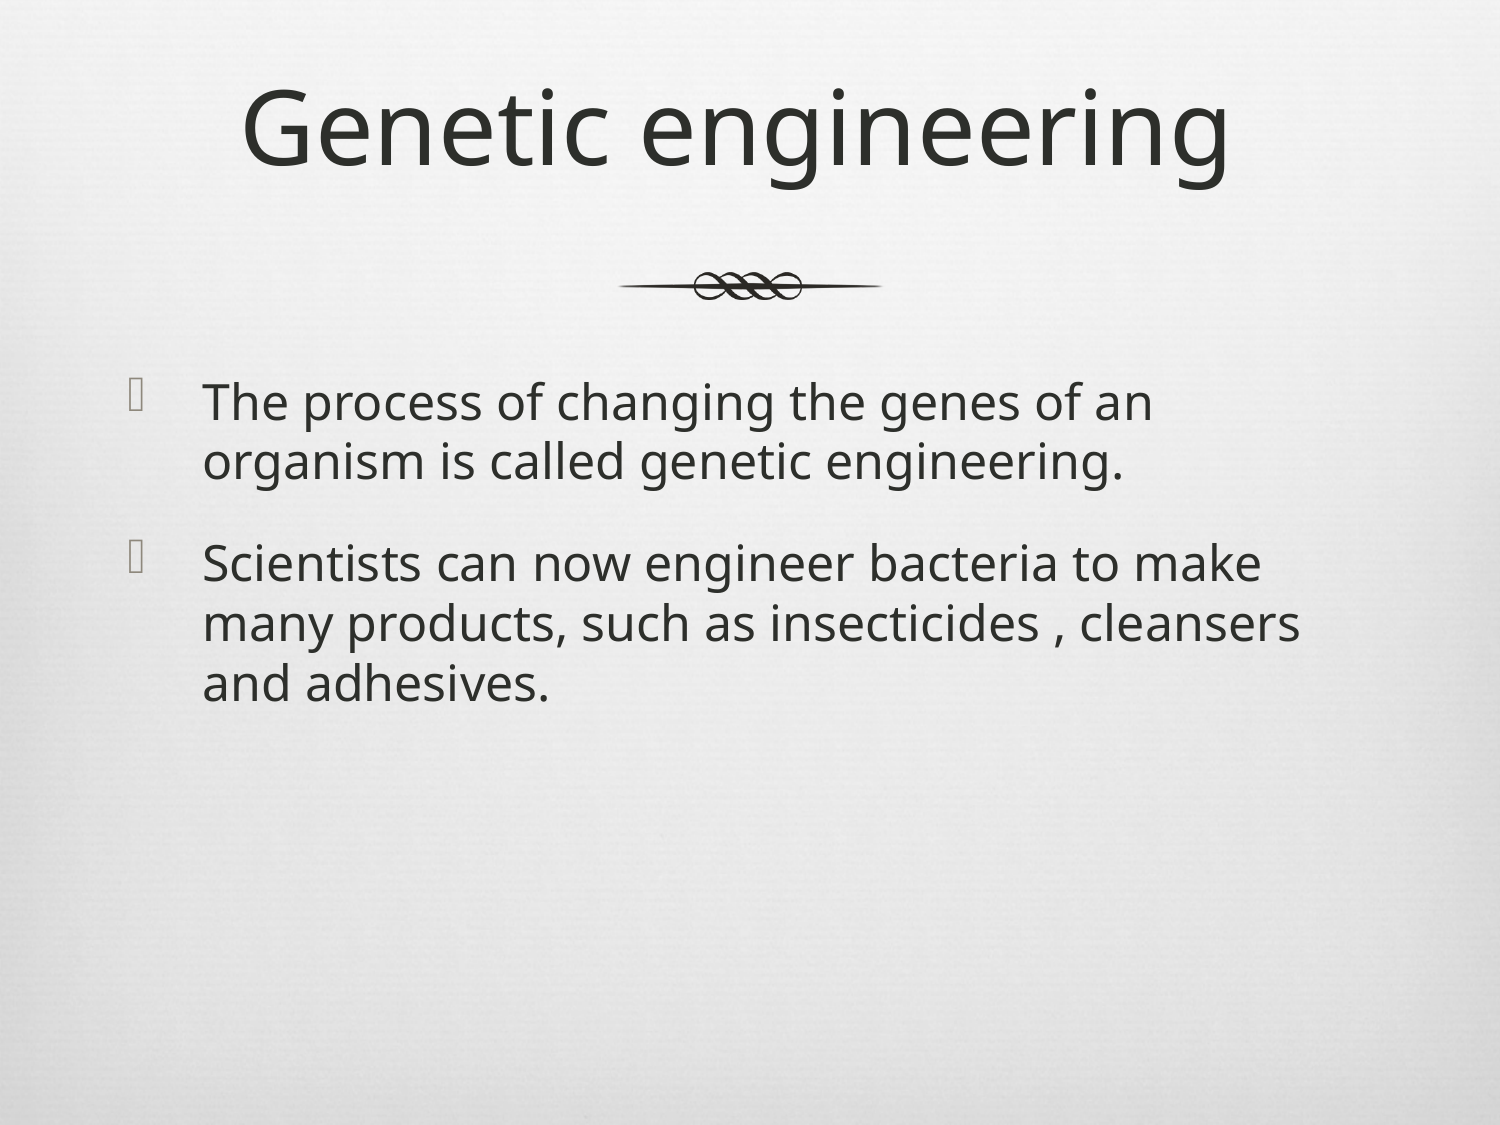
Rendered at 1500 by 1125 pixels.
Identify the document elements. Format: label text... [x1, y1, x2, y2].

picture [615, 272, 885, 300]
list The process of changing the genes of an organism is called genetic engineering. Scientists can now engineer bacteria to make many products, such as insecticides , cleansers and adhesives. [112, 362, 1388, 963]
title Genetic engineering [112, 11, 1388, 236]
